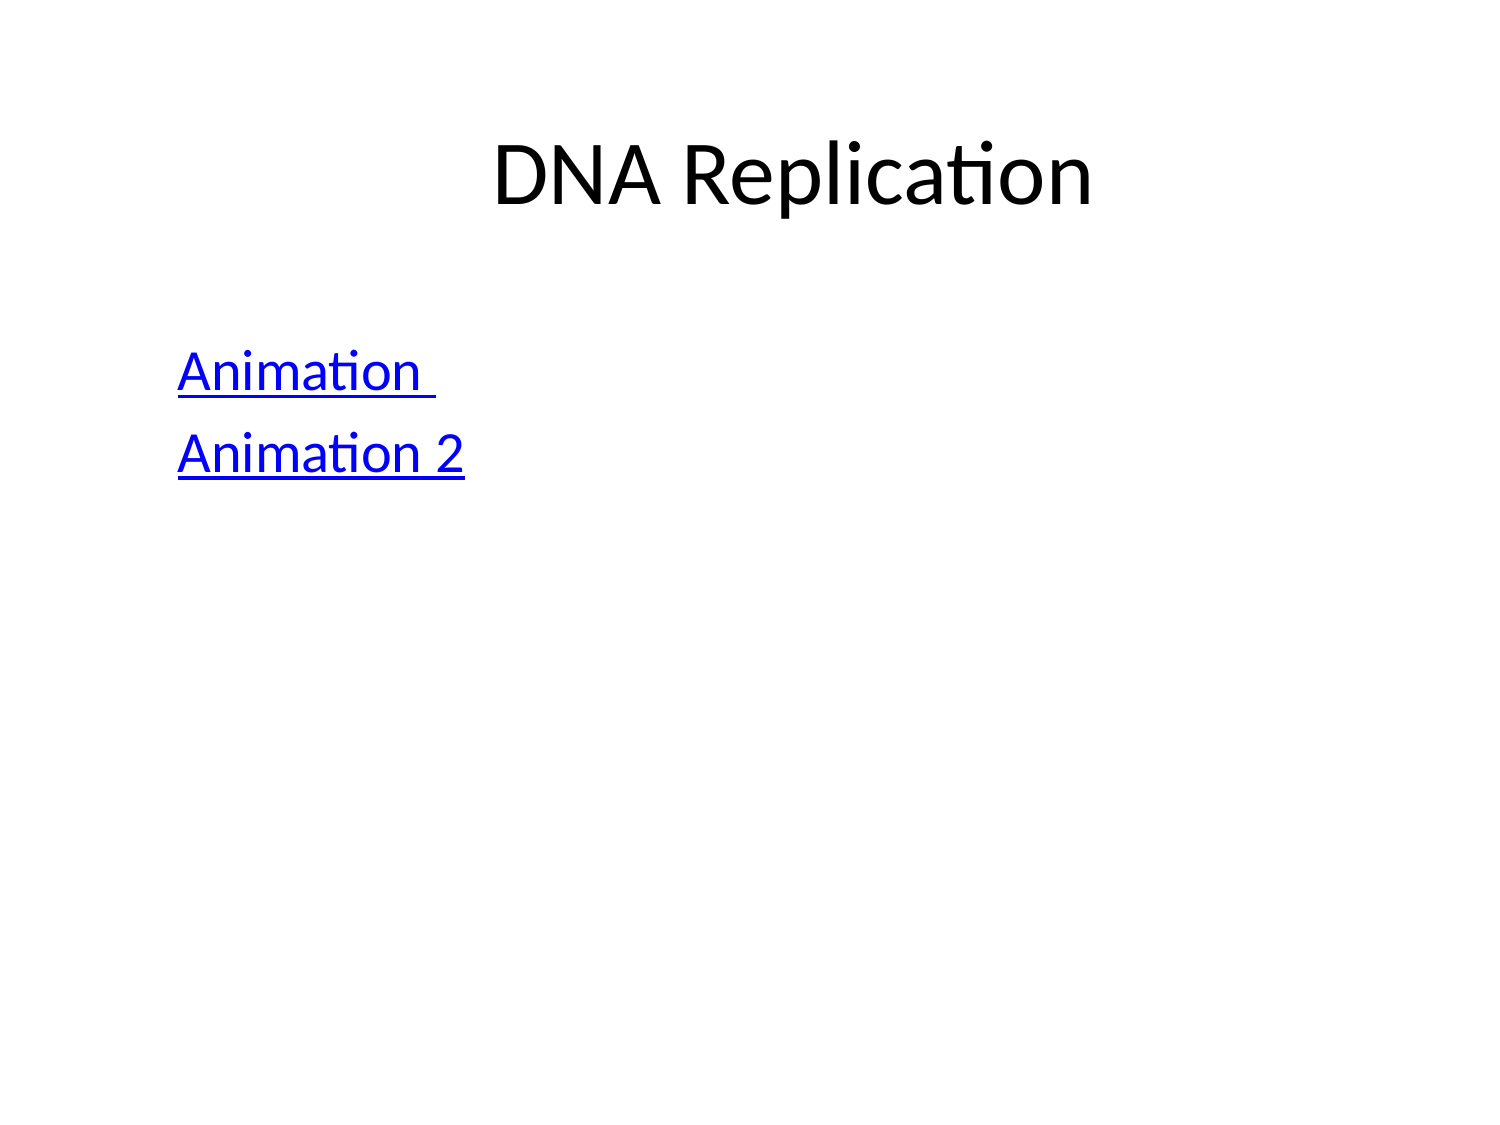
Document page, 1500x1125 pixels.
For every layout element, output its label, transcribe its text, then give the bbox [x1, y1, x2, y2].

list Animation Animation 2 [162, 324, 769, 1001]
title DNA Replication [174, 49, 1413, 286]
